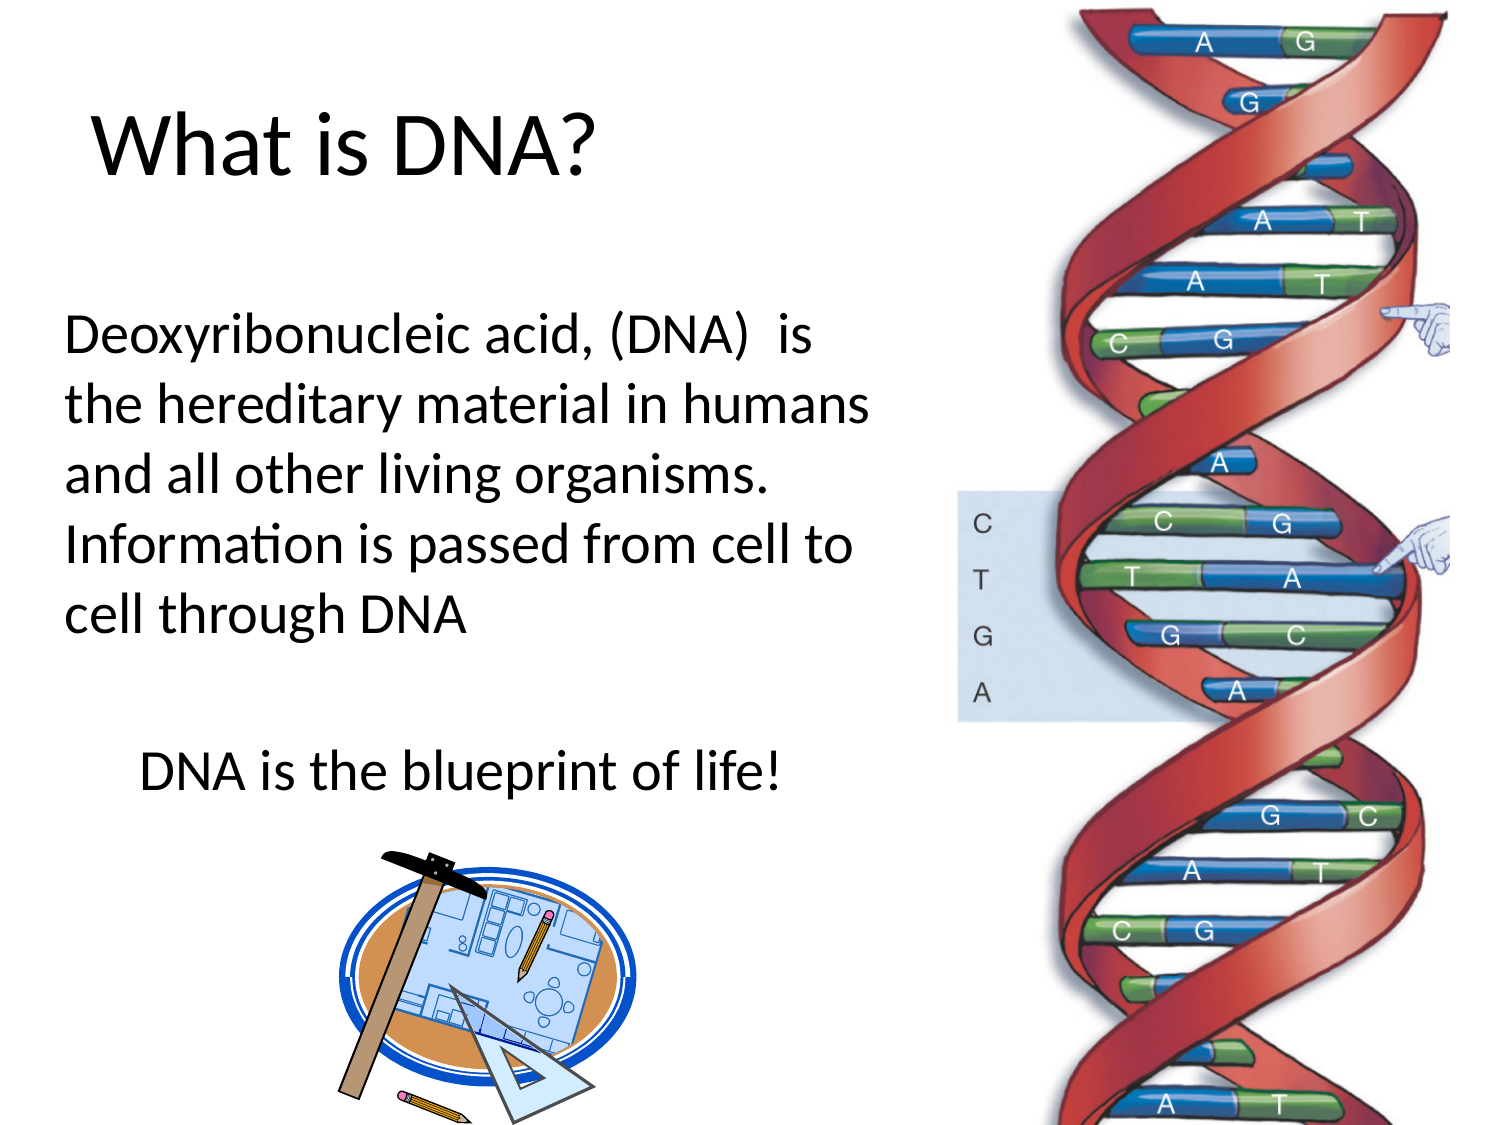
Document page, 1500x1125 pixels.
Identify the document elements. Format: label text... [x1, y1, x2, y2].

text_box DNA is the blueprint of life! [124, 725, 944, 810]
picture [337, 844, 637, 1125]
text_box Deoxyribonucleic acid, (DNA) is the hereditary material in humans and all other living organisms. Information is passed from cell to cell through DNA [50, 287, 916, 723]
picture [949, 0, 1451, 1125]
title What is DNA? [74, 44, 944, 233]
